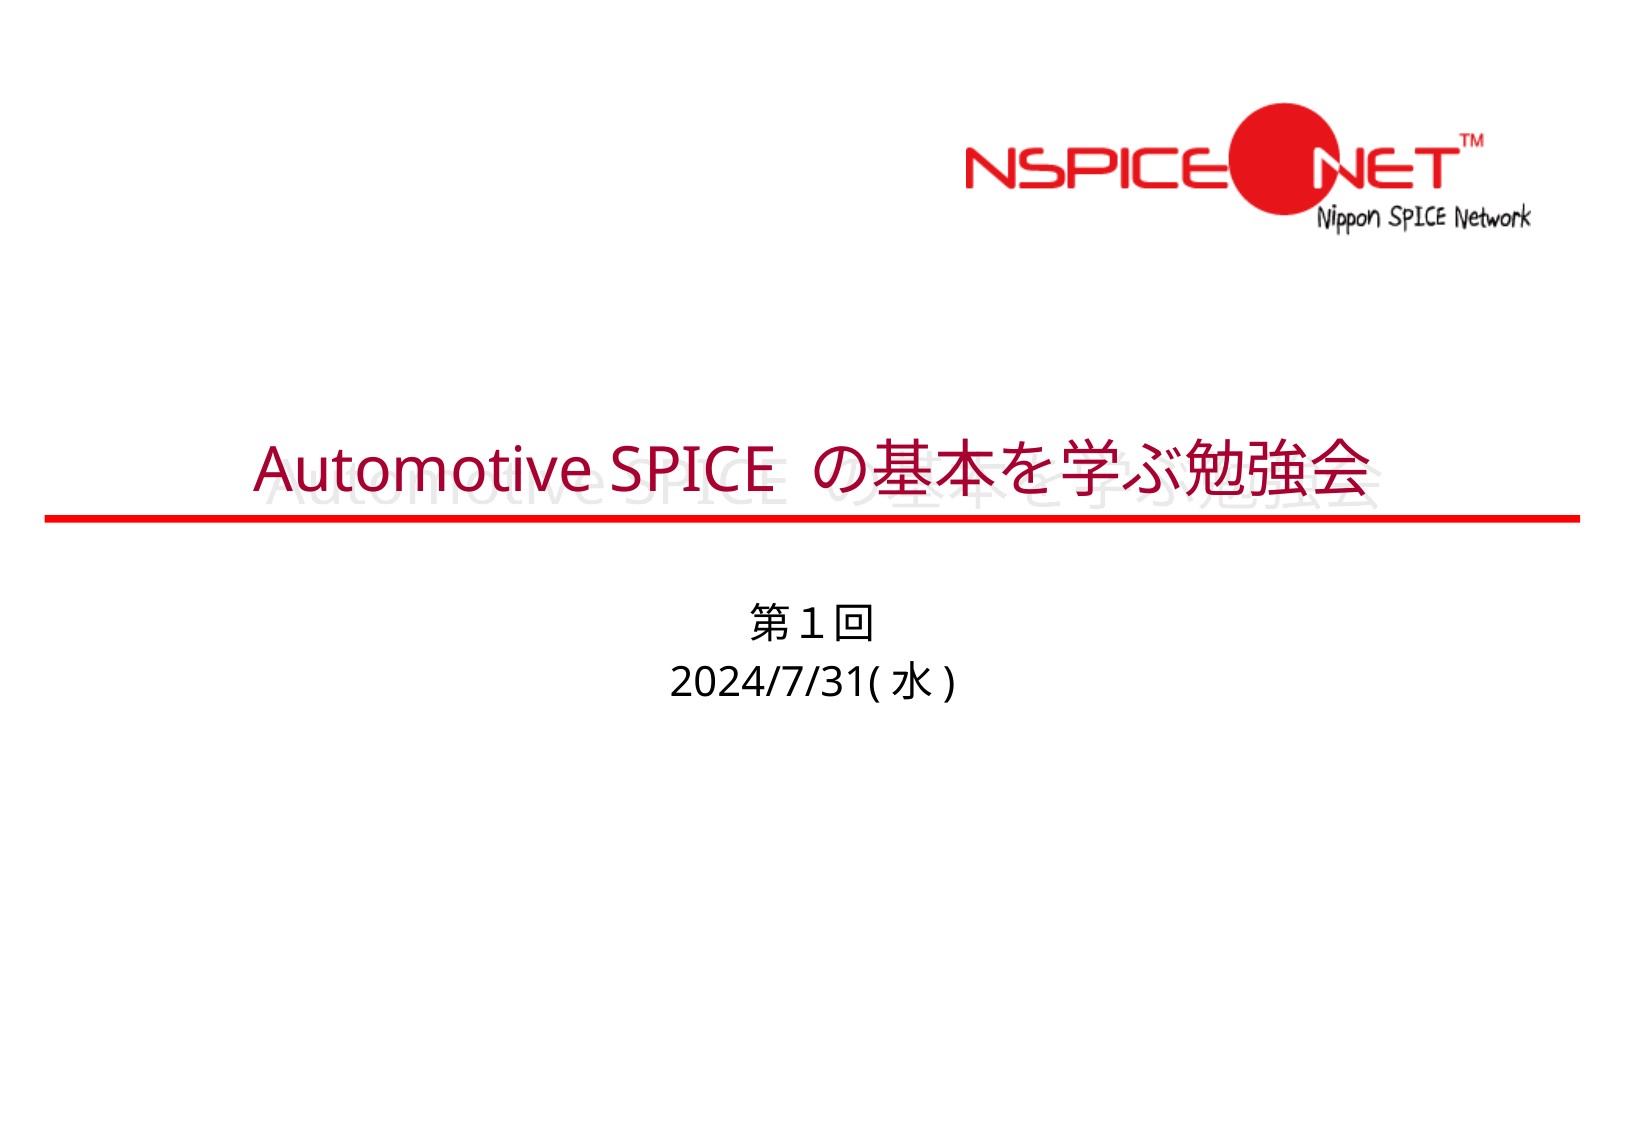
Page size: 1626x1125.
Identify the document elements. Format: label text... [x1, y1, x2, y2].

title Automotive SPICE の基本を学ぶ勉強会 [44, 391, 1581, 516]
subtitle 第１回 2024/7/31(水) [280, 538, 1344, 764]
picture [966, 102, 1531, 236]
